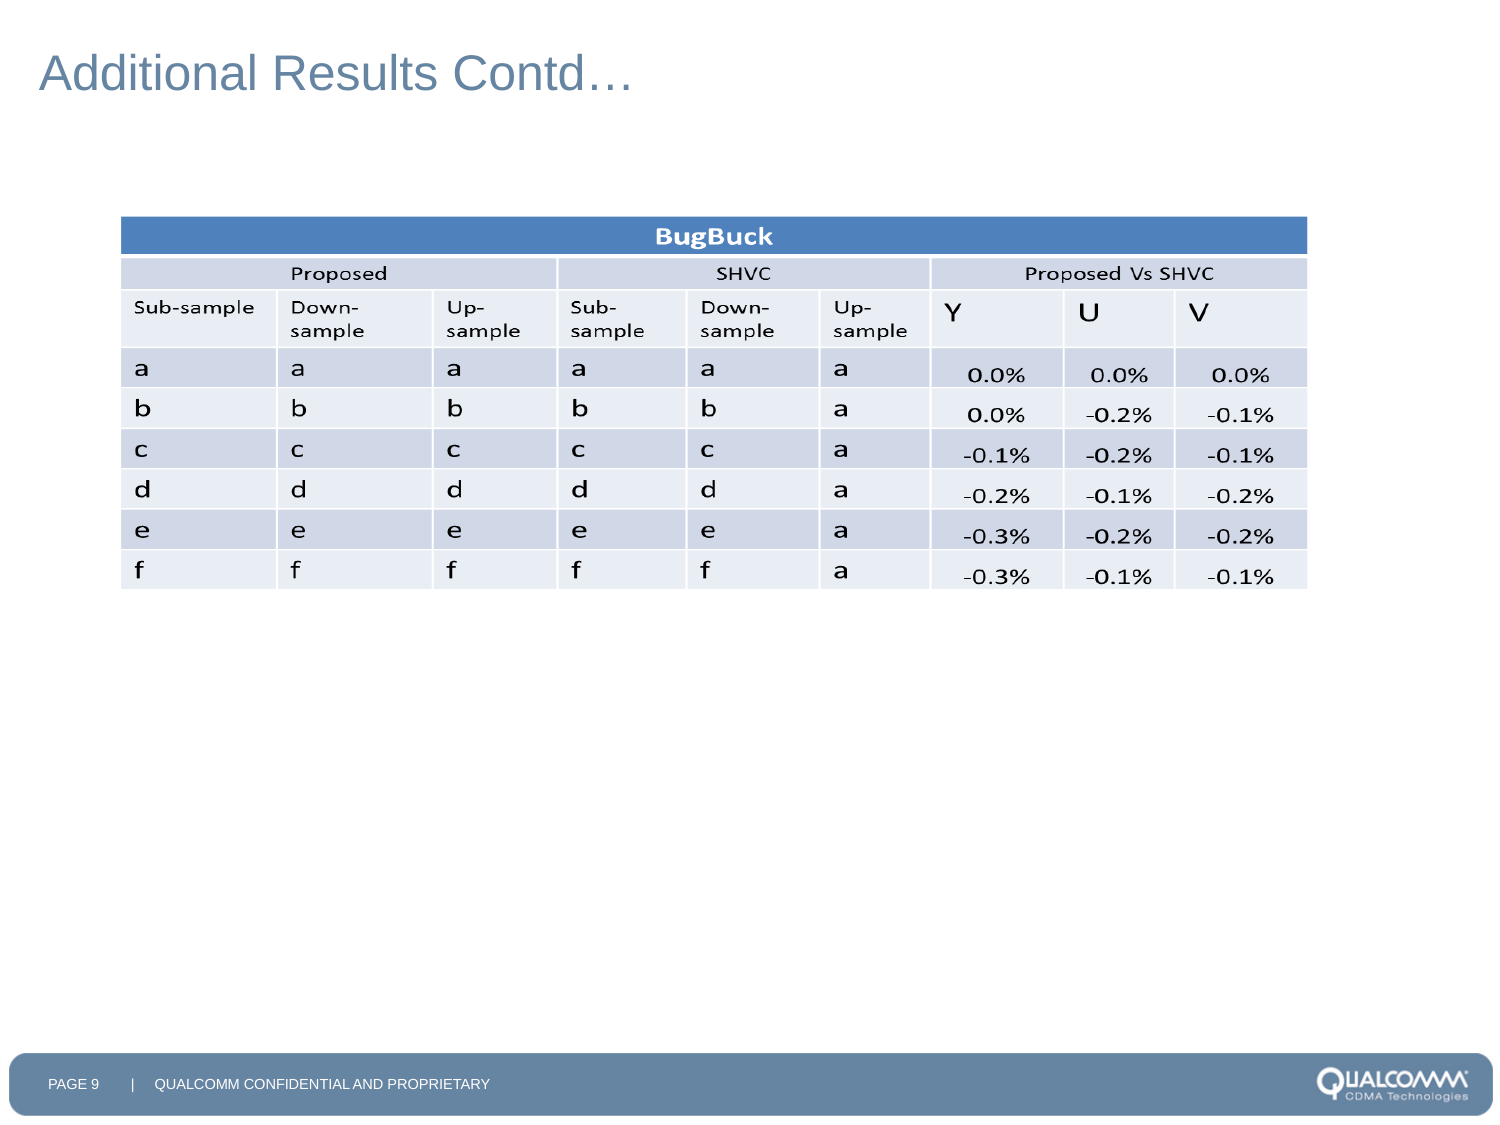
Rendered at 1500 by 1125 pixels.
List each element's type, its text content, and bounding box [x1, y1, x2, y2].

title Additional Results Contd… [23, 44, 1457, 138]
picture [119, 212, 1308, 603]
picture [0, 1048, 1500, 1125]
